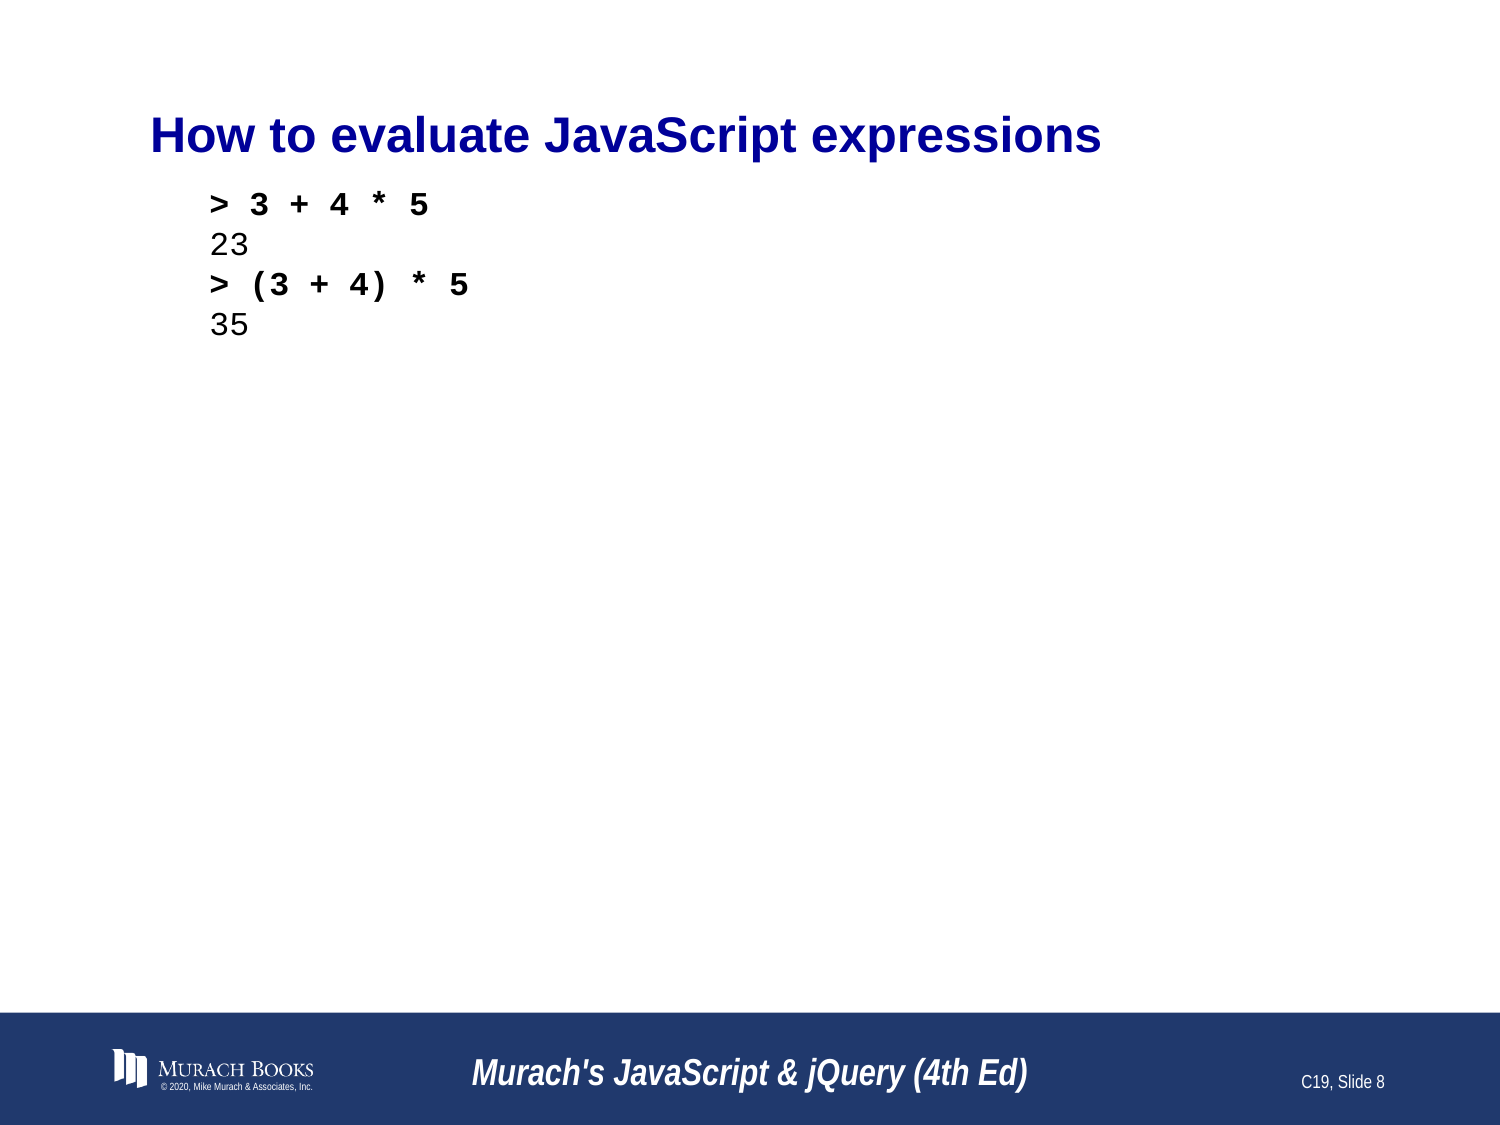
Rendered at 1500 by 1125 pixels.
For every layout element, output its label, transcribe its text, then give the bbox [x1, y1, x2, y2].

slide_number C19, Slide 8 [1087, 1025, 1400, 1100]
title How to evaluate JavaScript expressions [150, 102, 1350, 164]
list > 3 + 4 * 5 23 > (3 + 4) * 5 35 [137, 174, 1350, 975]
slide_number Murach's JavaScript & jQuery (4th Ed) [463, 1025, 1050, 1100]
footer © 2020, Mike Murach & Associates, Inc. [12, 1025, 463, 1100]
